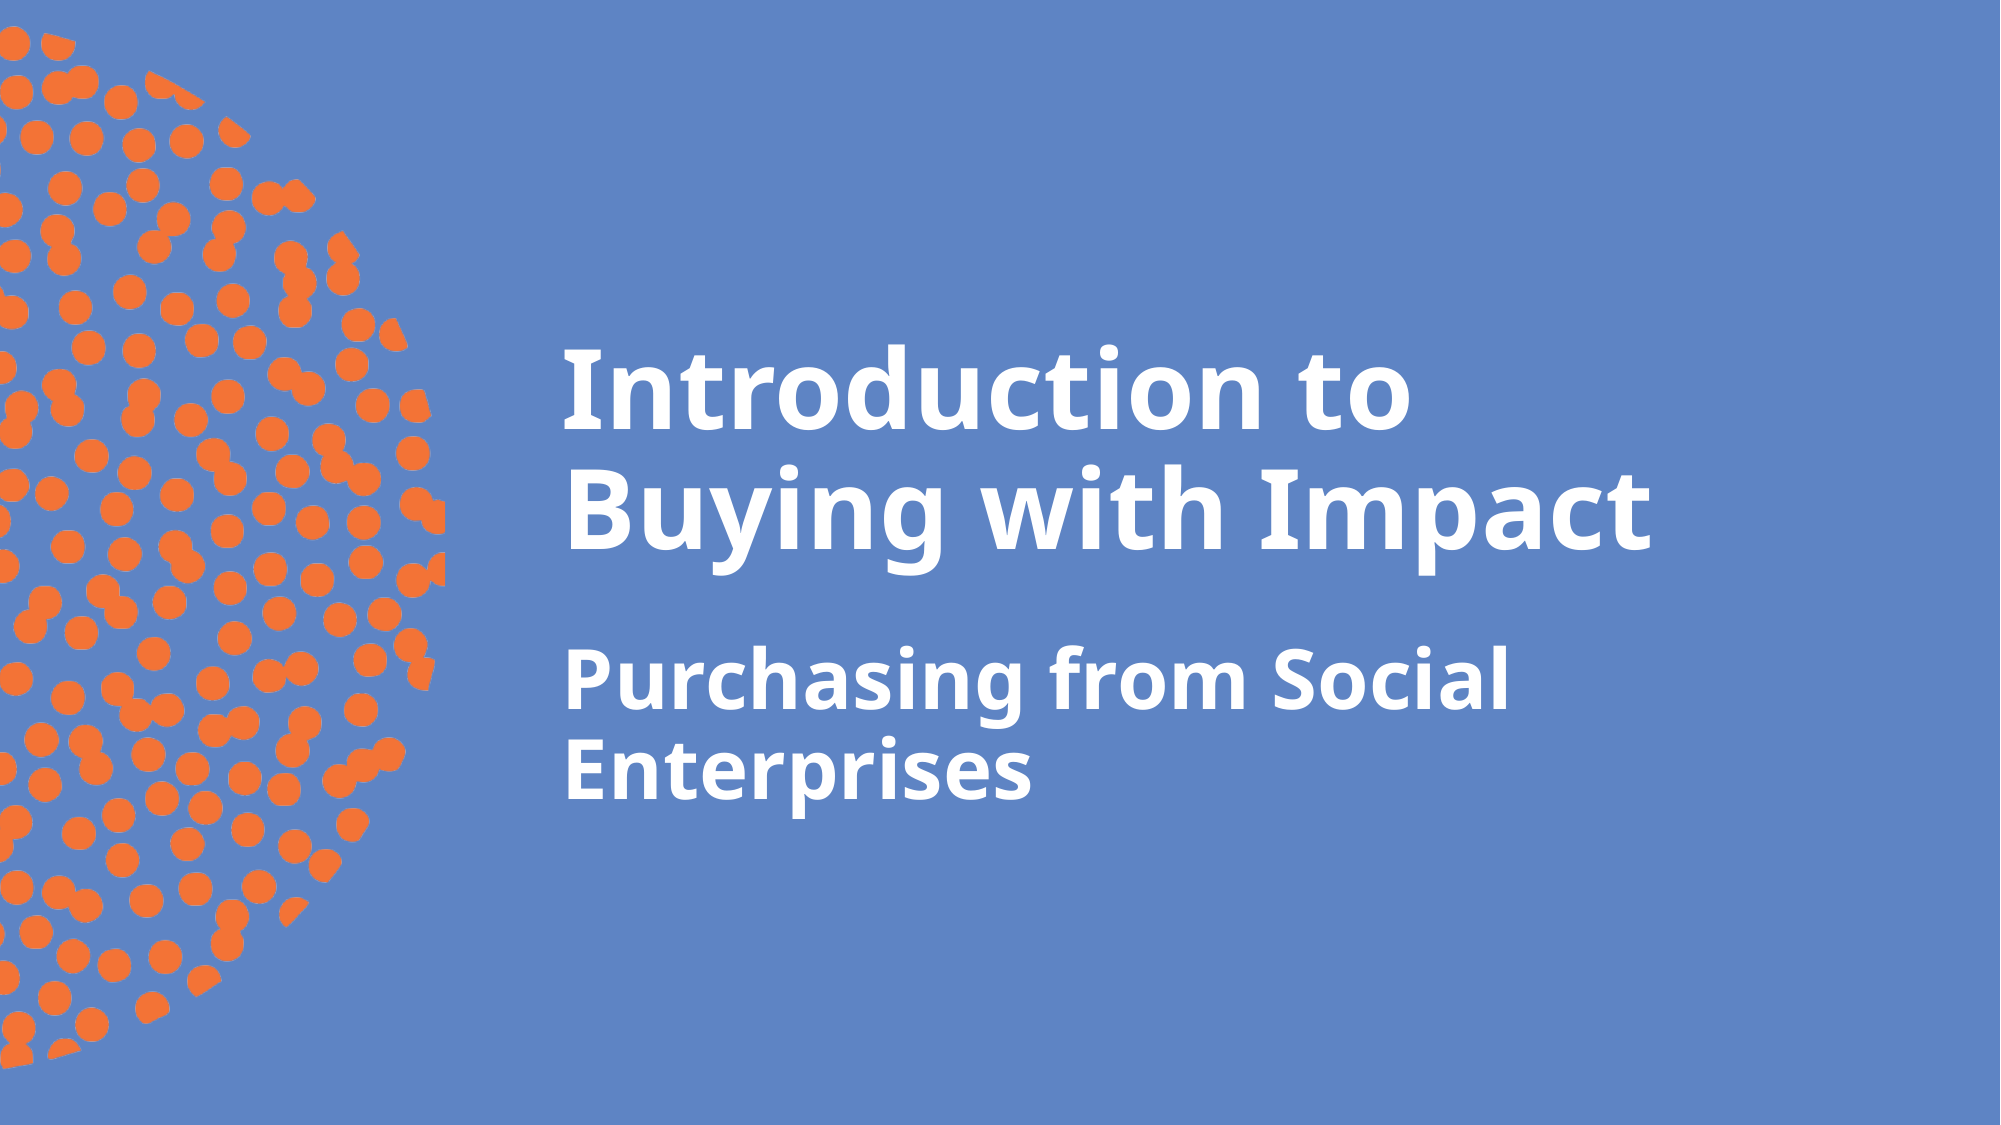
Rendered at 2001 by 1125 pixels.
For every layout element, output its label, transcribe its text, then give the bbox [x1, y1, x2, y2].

title Introduction to Buying with Impact [546, 244, 1750, 581]
subtitle Purchasing from Social Enterprises [546, 630, 1750, 854]
picture [0, 20, 751, 1074]
